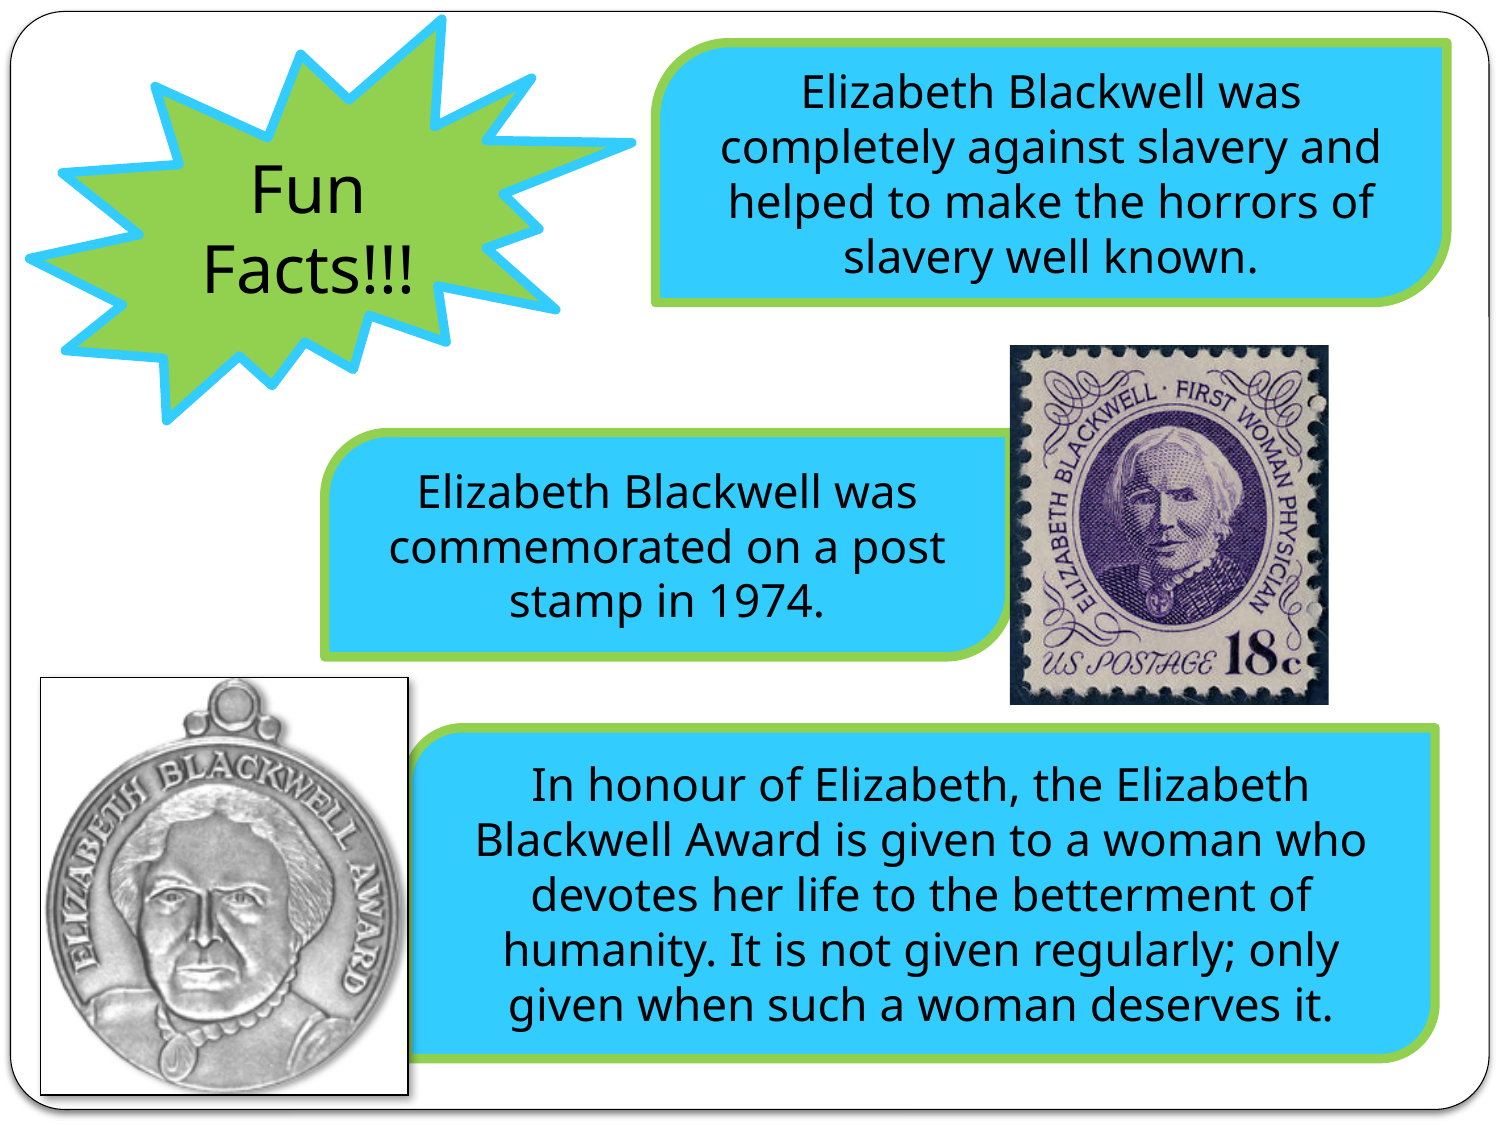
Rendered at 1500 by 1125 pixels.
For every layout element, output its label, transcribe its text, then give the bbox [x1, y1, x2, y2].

picture [41, 678, 408, 1095]
text_box Elizabeth Blackwell was completely against slavery and helped to make the horrors of slavery well known. [654, 41, 1448, 304]
picture [1009, 345, 1330, 705]
text_box In honour of Elizabeth, the Elizabeth Blackwell Award is given to a woman who devotes her life to the betterment of humanity. It is not given regularly; only given when such a woman deserves it. [418, 726, 1437, 1060]
text_box Elizabeth Blackwell was commemorated on a post stamp in 1974. [323, 431, 1003, 658]
text_box Fun Facts!!! [28, 18, 633, 422]
